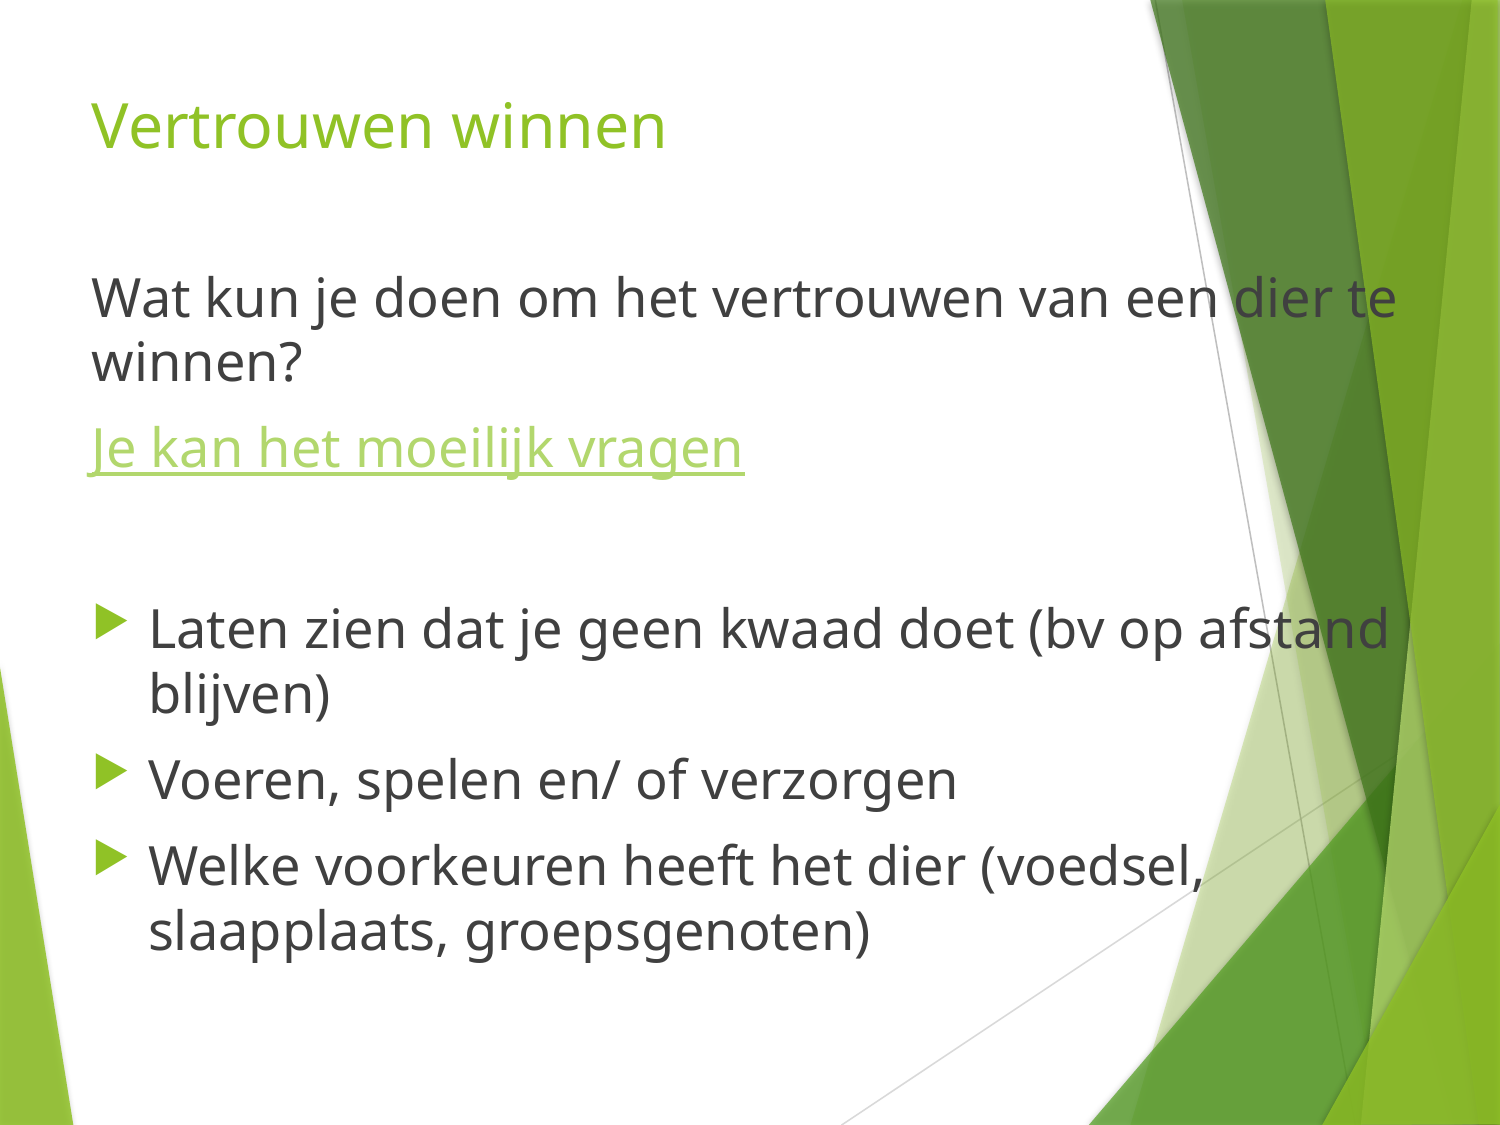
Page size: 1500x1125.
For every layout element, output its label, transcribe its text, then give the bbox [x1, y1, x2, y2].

title Vertrouwen winnen [76, 78, 1427, 208]
list Wat kun je doen om het vertrouwen van een dier te winnen? Je kan het moeilijk vragen Laten zien dat je geen kwaad doet (bv op afstand blijven) Voeren, spelen en/ of verzorgen Welke voorkeuren heeft het dier (voedsel, slaapplaats, groepsgenoten) [76, 255, 1427, 998]
